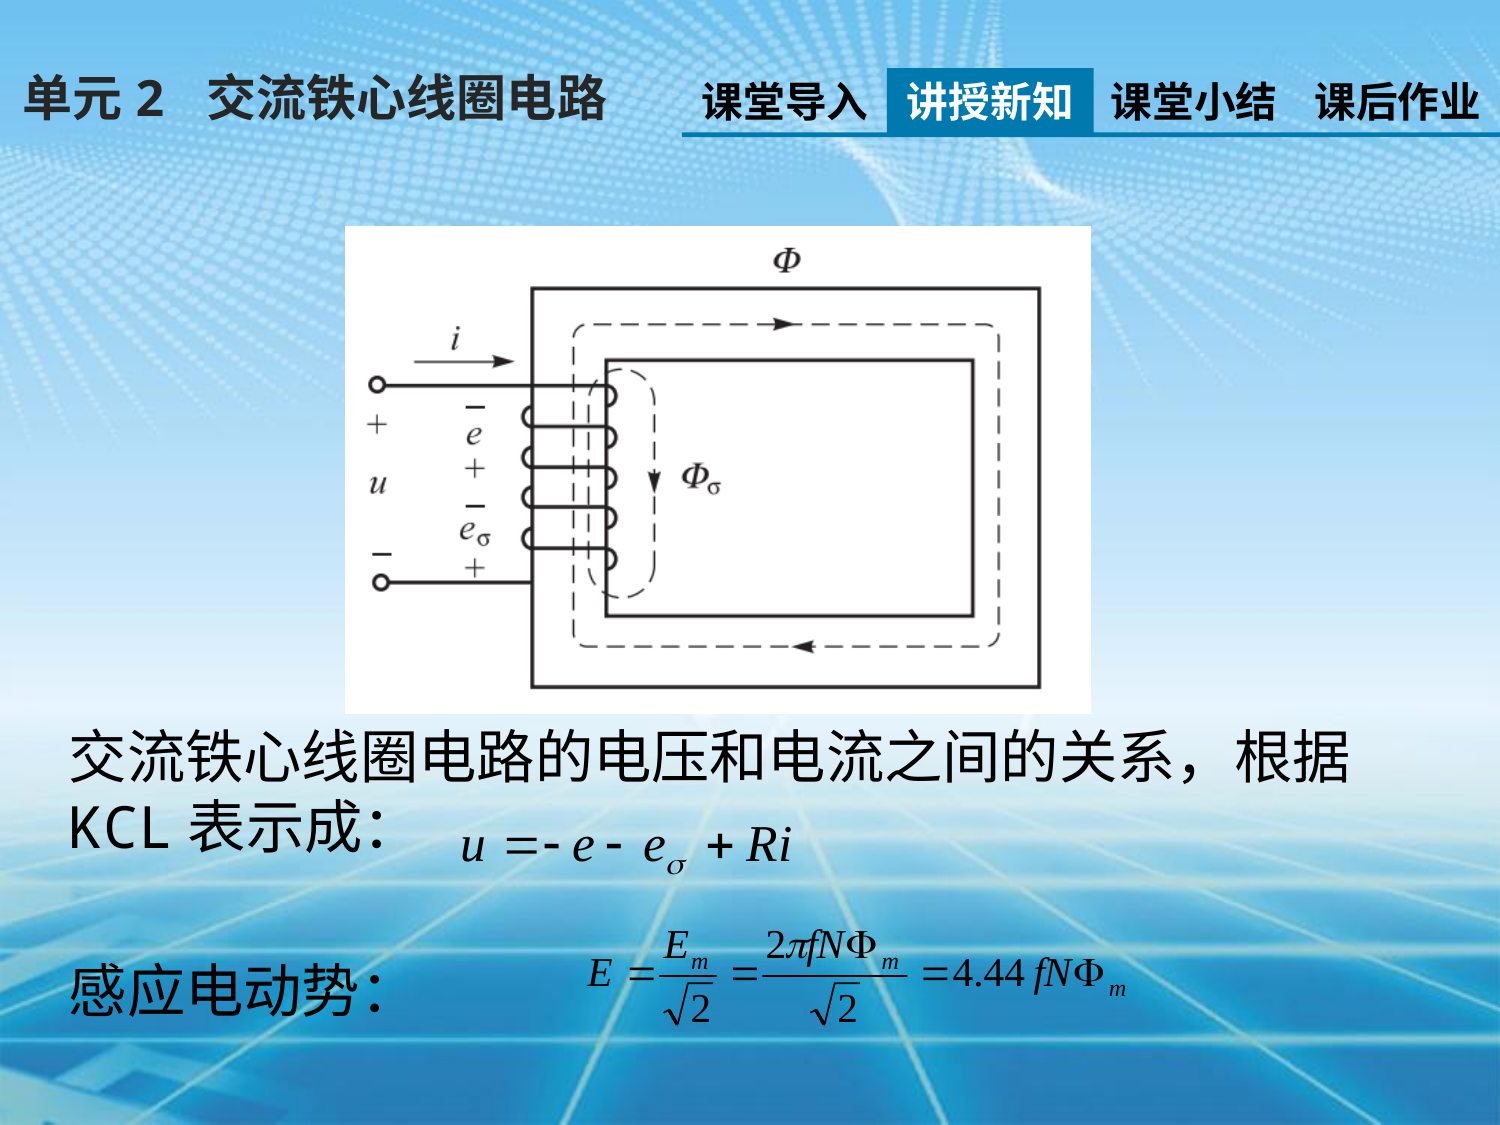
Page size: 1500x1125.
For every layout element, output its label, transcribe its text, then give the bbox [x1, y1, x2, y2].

picture [0, 0, 1500, 1125]
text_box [579, 917, 1135, 1035]
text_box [8, 59, 1500, 135]
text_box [453, 809, 803, 888]
text_box 交流铁心线圈电路的电压和电流之间的关系，根据KCL表示成： 感应电动势： [54, 713, 1405, 1042]
